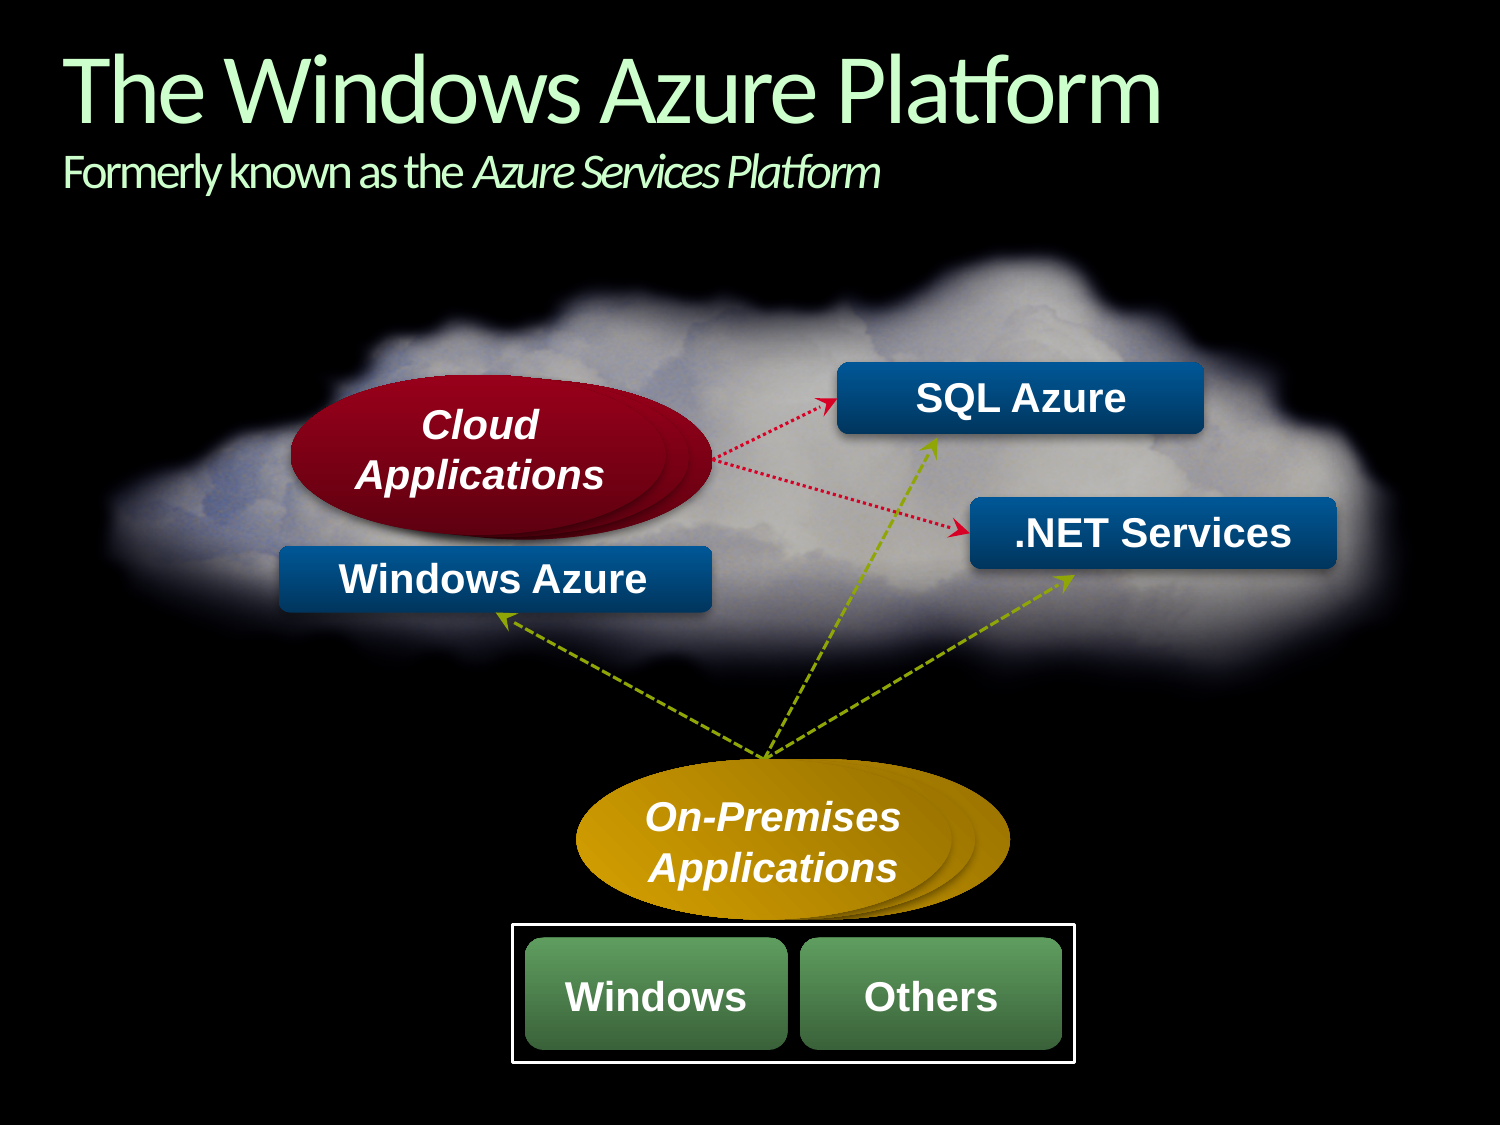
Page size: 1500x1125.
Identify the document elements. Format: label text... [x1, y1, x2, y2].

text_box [512, 759, 1076, 1063]
picture [49, 237, 1451, 751]
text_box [712, 459, 1338, 760]
title The Windows Azure Platform Formerly known as the Azure Services Platform [62, 37, 1438, 147]
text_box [712, 362, 1205, 459]
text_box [278, 374, 765, 760]
